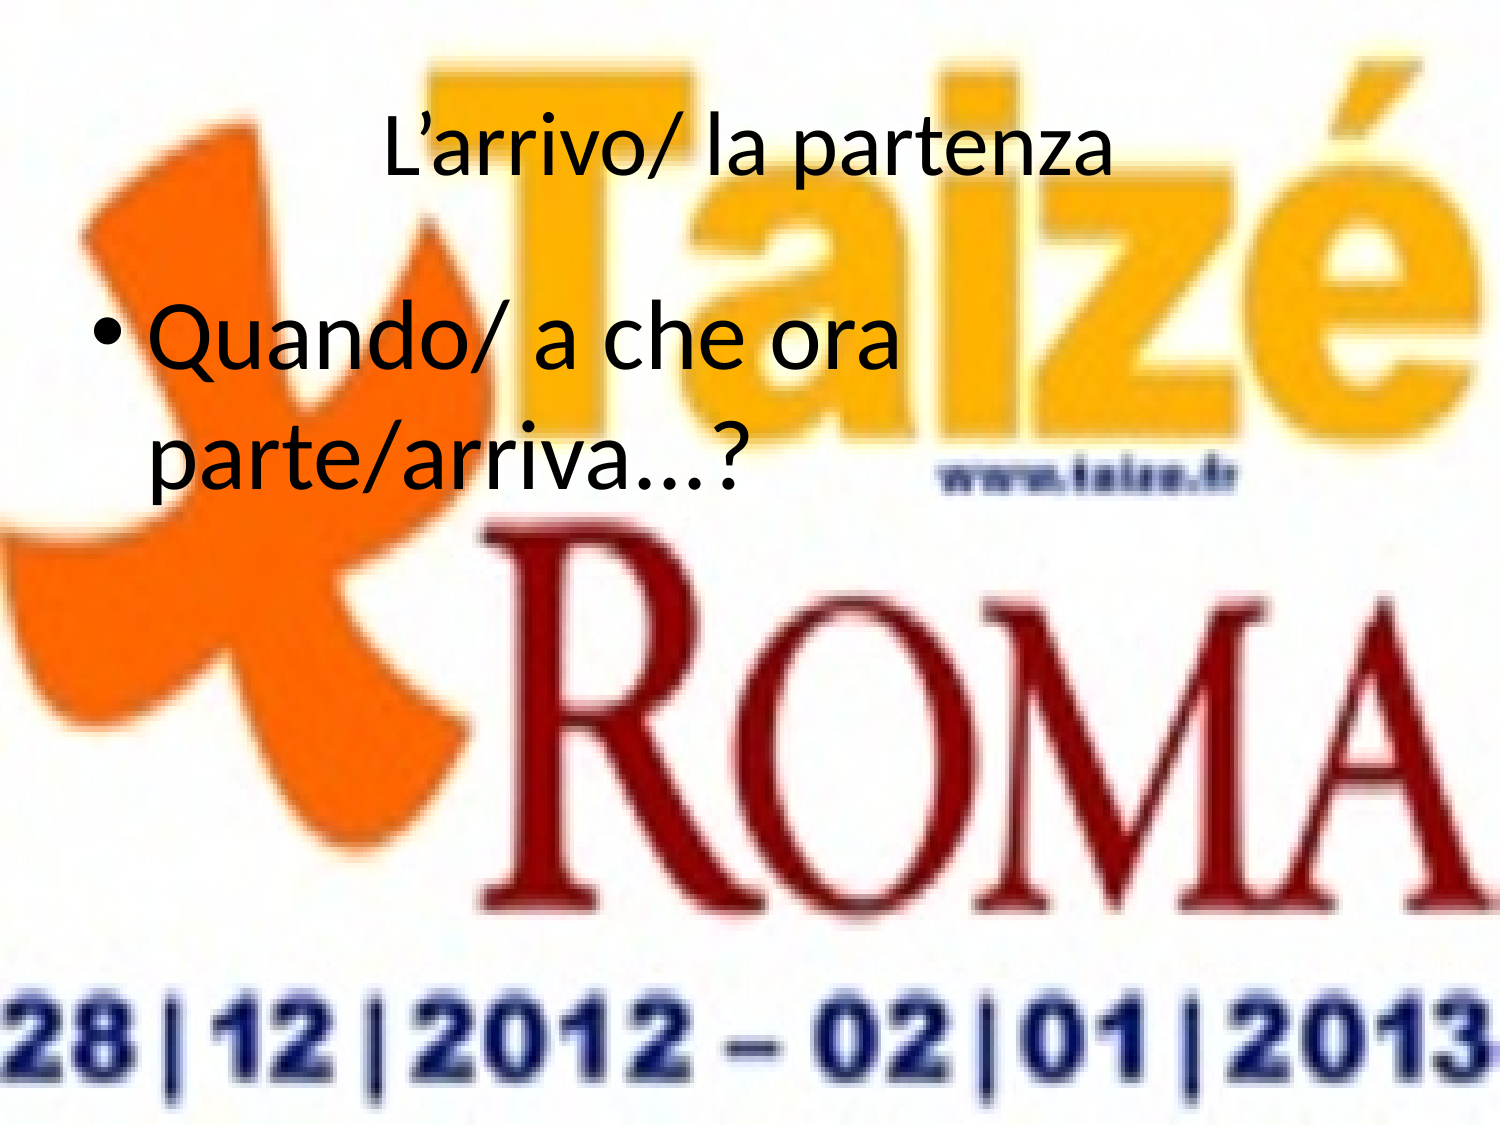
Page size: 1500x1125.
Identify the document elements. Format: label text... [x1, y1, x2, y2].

list Quando/ a che ora parte/arriva...? [75, 262, 1447, 1005]
title L’arrivo/ la partenza [75, 45, 1425, 233]
picture [0, 0, 1500, 1125]
